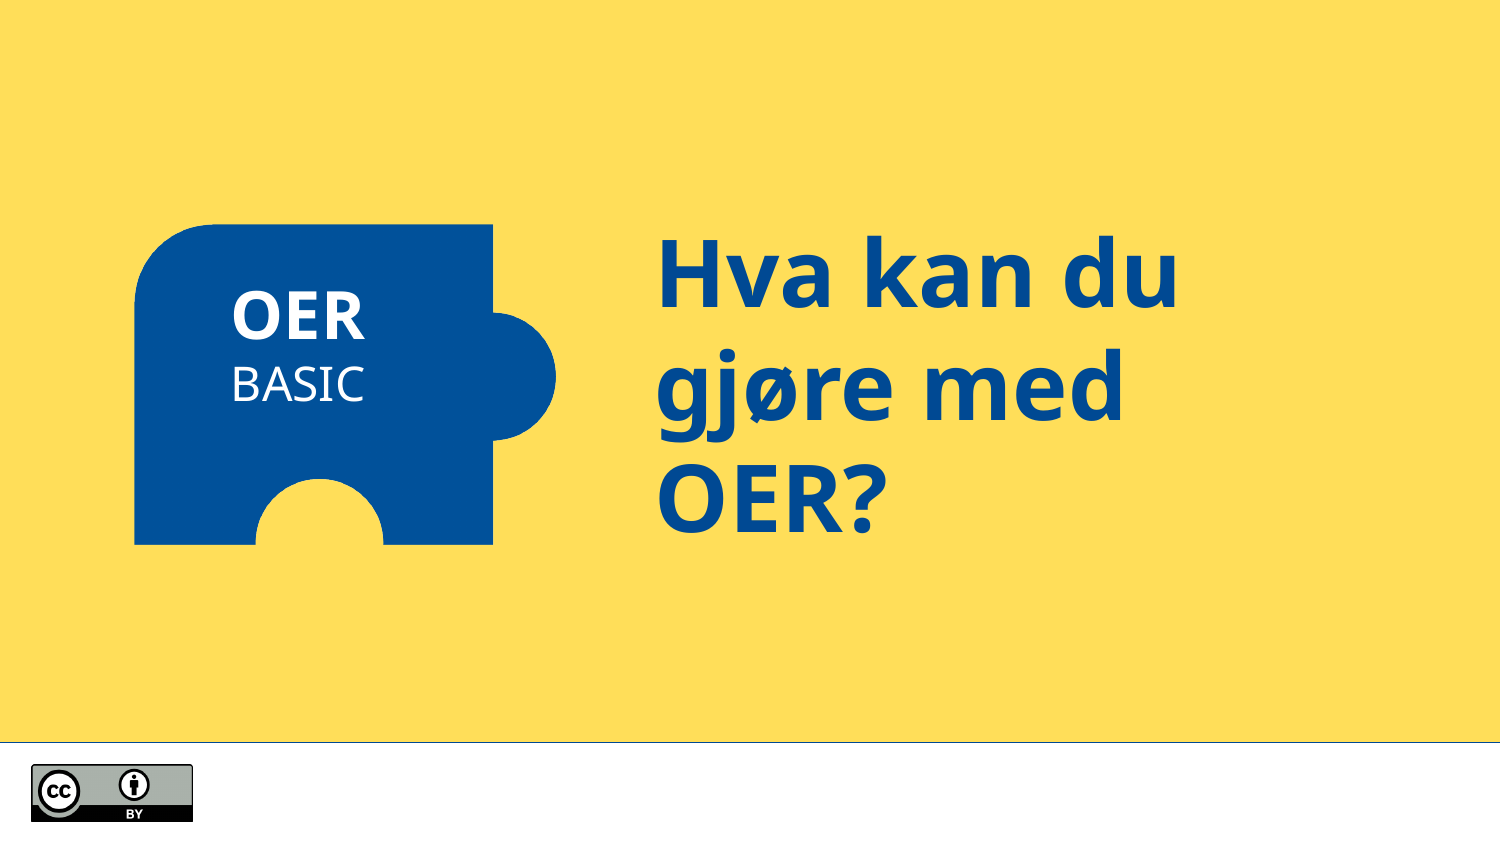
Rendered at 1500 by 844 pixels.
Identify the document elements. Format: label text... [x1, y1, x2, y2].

text_box Hva kan du gjøre med OER? [639, 199, 1389, 567]
picture [31, 764, 193, 822]
text_box [0, 750, 1500, 844]
text_box OER BASIC [560, 258, 862, 426]
picture [133, 224, 556, 545]
